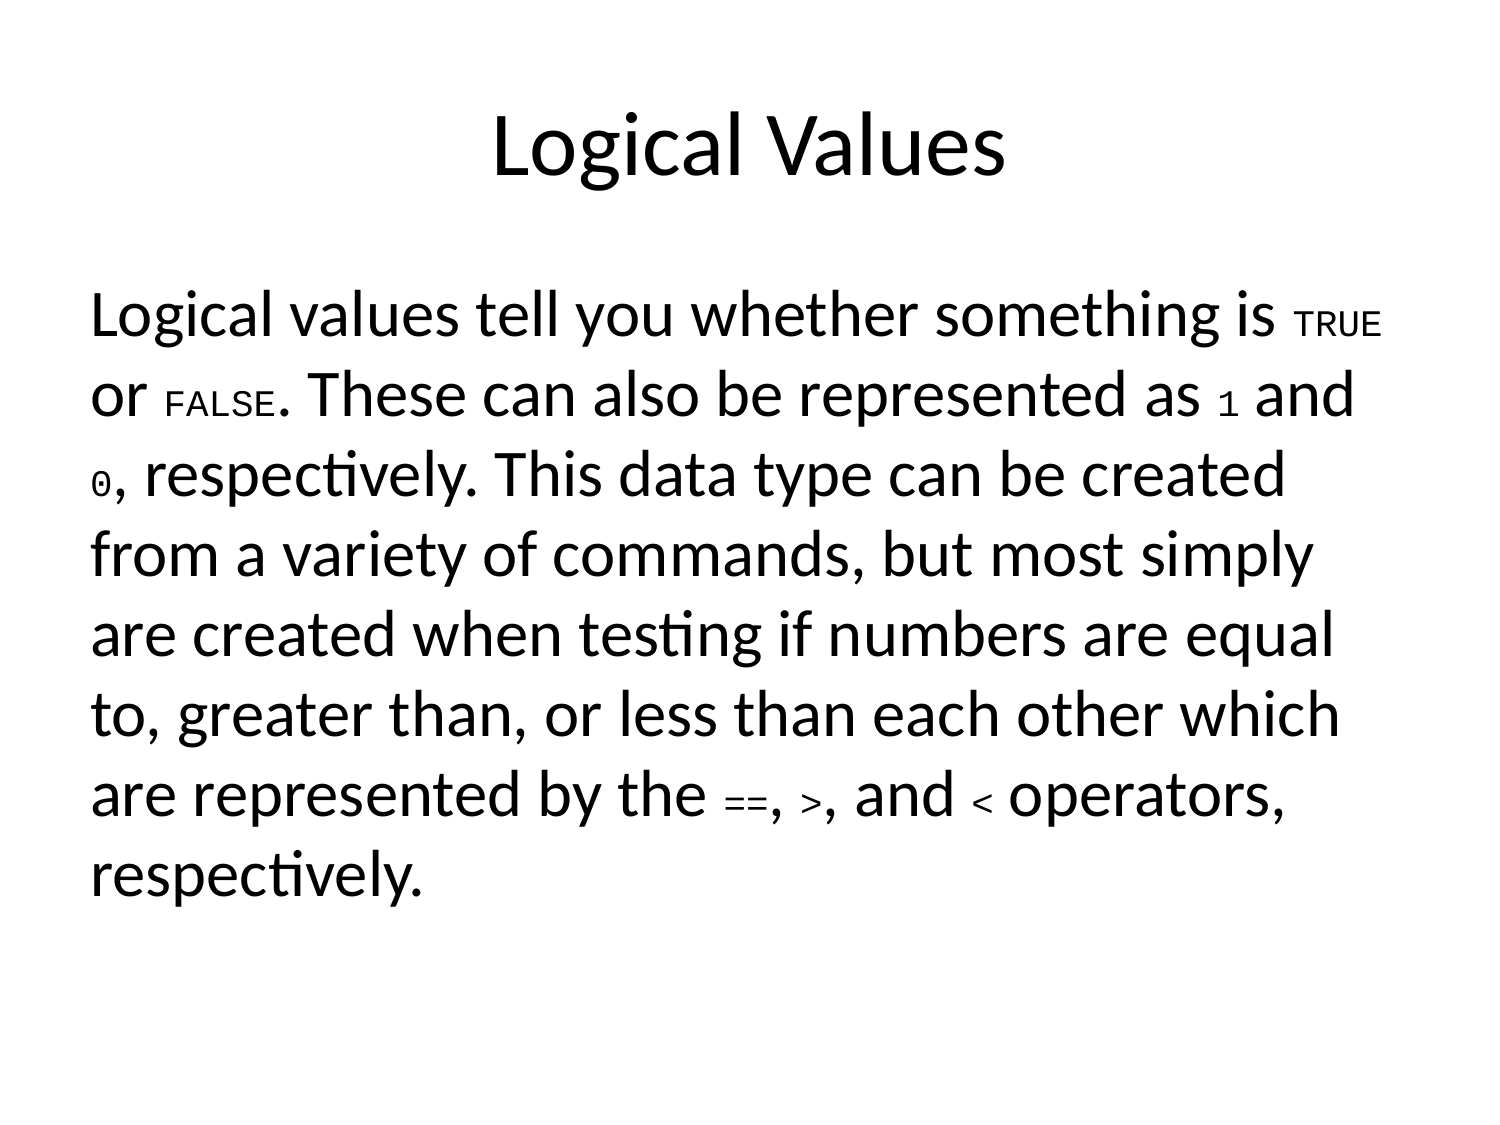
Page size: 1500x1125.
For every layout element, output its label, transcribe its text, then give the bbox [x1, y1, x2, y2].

title Logical Values [75, 45, 1425, 233]
list Logical values tell you whether something is TRUE or FALSE. These can also be represented as 1 and 0, respectively. This data type can be created from a variety of commands, but most simply are created when testing if numbers are equal to, greater than, or less than each other which are represented by the ==, >, and < operators, respectively. [75, 262, 1425, 1005]
